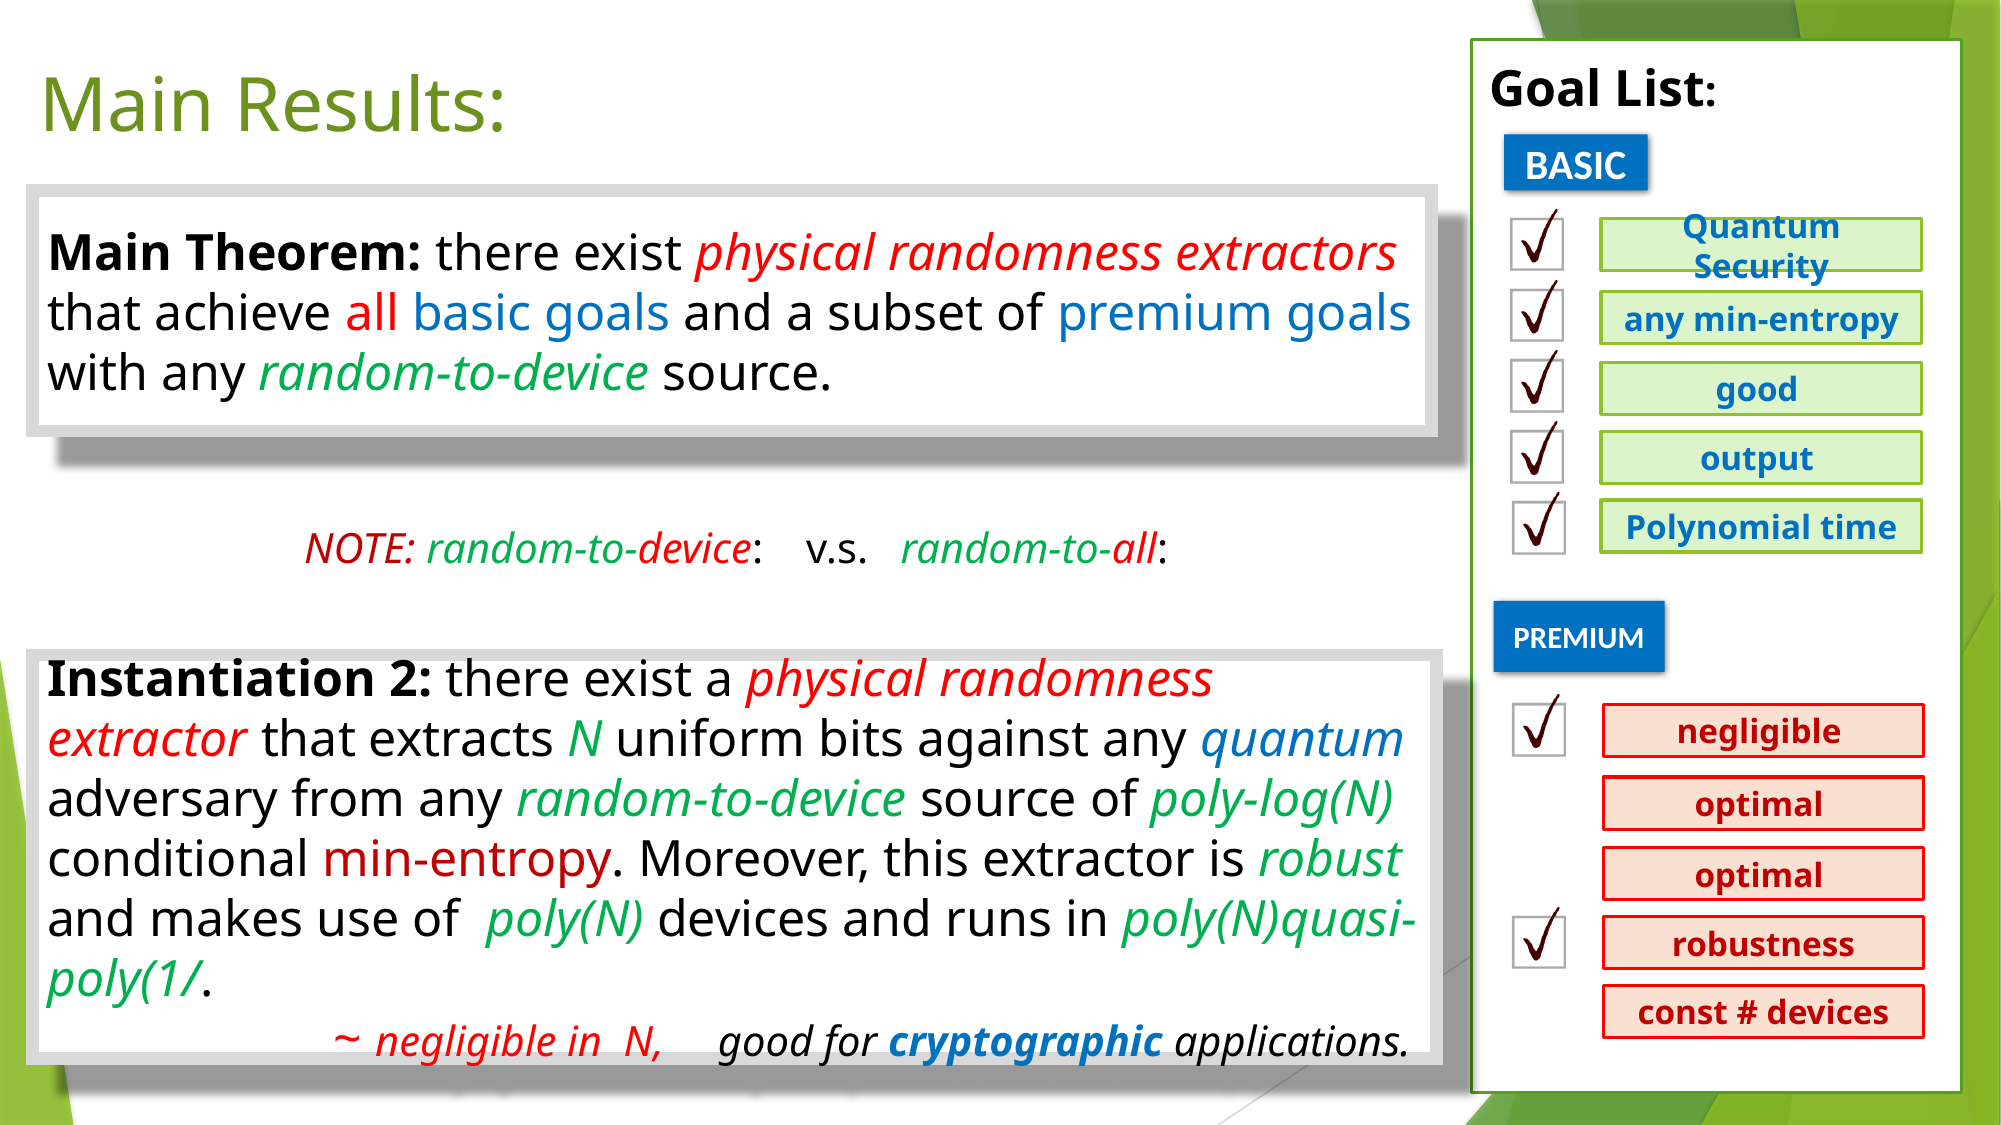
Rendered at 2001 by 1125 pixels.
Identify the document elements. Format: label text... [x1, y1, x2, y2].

text_box robustness [1602, 915, 1925, 970]
picture [1507, 419, 1565, 484]
picture [1509, 490, 1567, 555]
text_box [1757, 224, 1766, 286]
text_box PREMIUM [1493, 600, 1665, 672]
picture [1507, 348, 1565, 413]
text_box [1470, 38, 1963, 1094]
picture [1509, 904, 1567, 970]
text_box const # devices [1602, 984, 1925, 1039]
text_box Main Results: [24, 49, 1435, 168]
text_box BASIC [1504, 134, 1648, 191]
picture [1509, 692, 1567, 757]
text_box any min-entropy [1599, 290, 1923, 345]
text_box Main Theorem: there exist physical randomness extractors that achieve all basic goals and a subset of premium goals with any random-to-device source. [32, 190, 1432, 432]
picture [1507, 277, 1565, 343]
text_box Polynomial time [1599, 498, 1923, 554]
text_box Goal List: [1474, 49, 1732, 124]
text_box Quantum Security [1599, 217, 1923, 272]
picture [1507, 206, 1565, 272]
